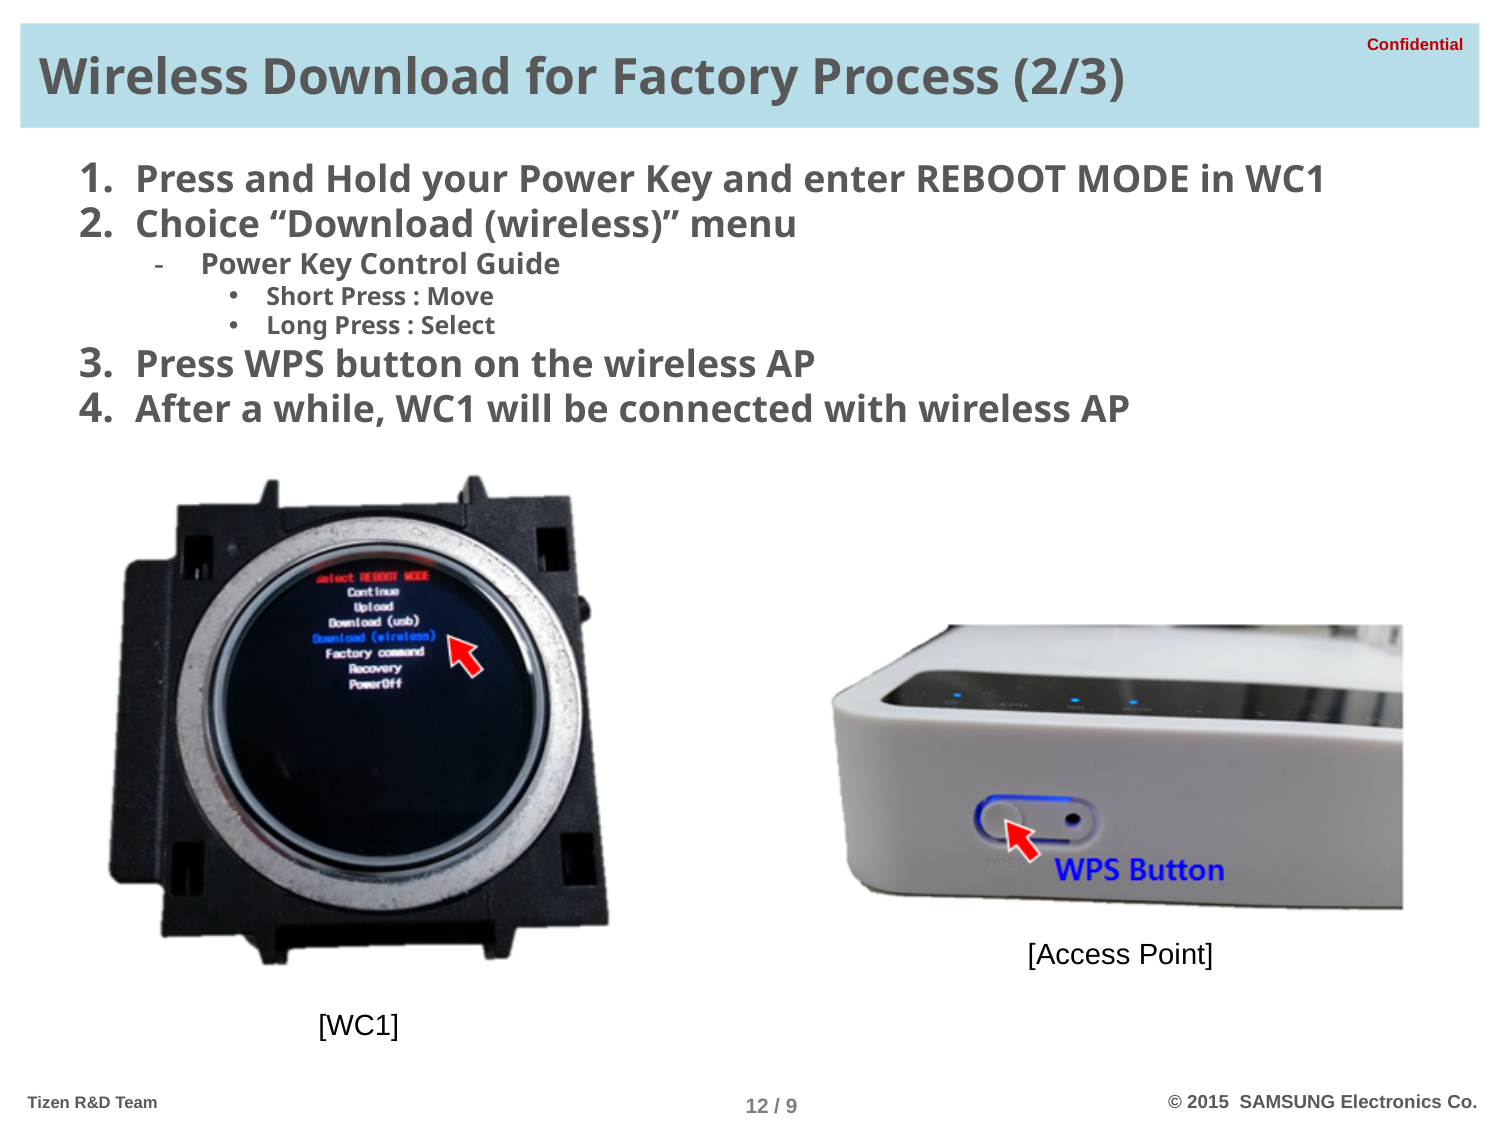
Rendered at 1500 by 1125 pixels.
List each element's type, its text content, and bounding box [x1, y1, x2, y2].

list Press and Hold your Power Key and enter REBOOT MODE in WC1 Choice “Download (wireless)” menu Power Key Control Guide Short Press : Move Long Press : Select Press WPS button on the wireless AP After a while, WC1 will be connected with wireless AP [37, 125, 1459, 515]
text_box [Access Point] [995, 932, 1247, 977]
title Wireless Download for Factory Process (2/3) [24, 30, 1450, 118]
picture [823, 609, 1418, 923]
picture [103, 466, 615, 977]
text_box [WC1] [288, 999, 430, 1047]
